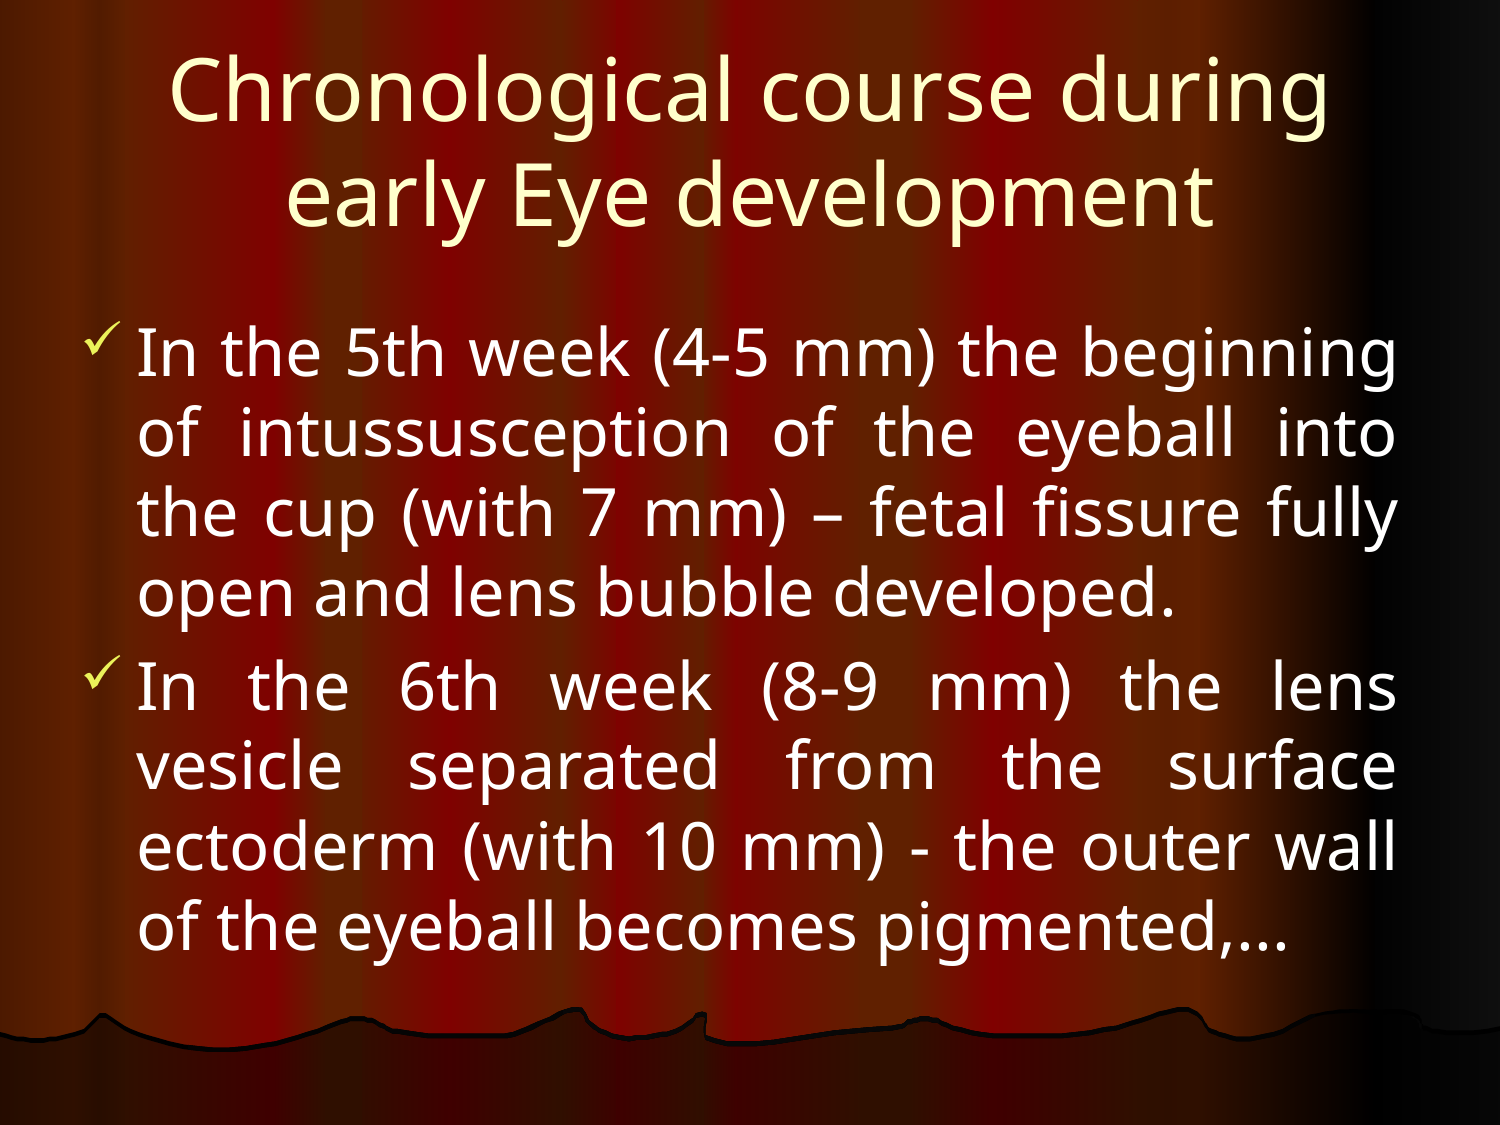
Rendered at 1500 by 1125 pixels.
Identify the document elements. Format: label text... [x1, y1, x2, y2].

list In the 5th week (4-5 mm) the beginning of intussusception of the eyeball into the cup (with 7 mm) – fetal fissure fully open and lens bubble developed. In the 6th week (8-9 mm) the lens vesicle separated from the surface ectoderm (with 10 mm) - the outer wall of the eyeball becomes pigmented,... [64, 302, 1416, 1047]
title Chronological course during early Eye development [74, 45, 1426, 233]
